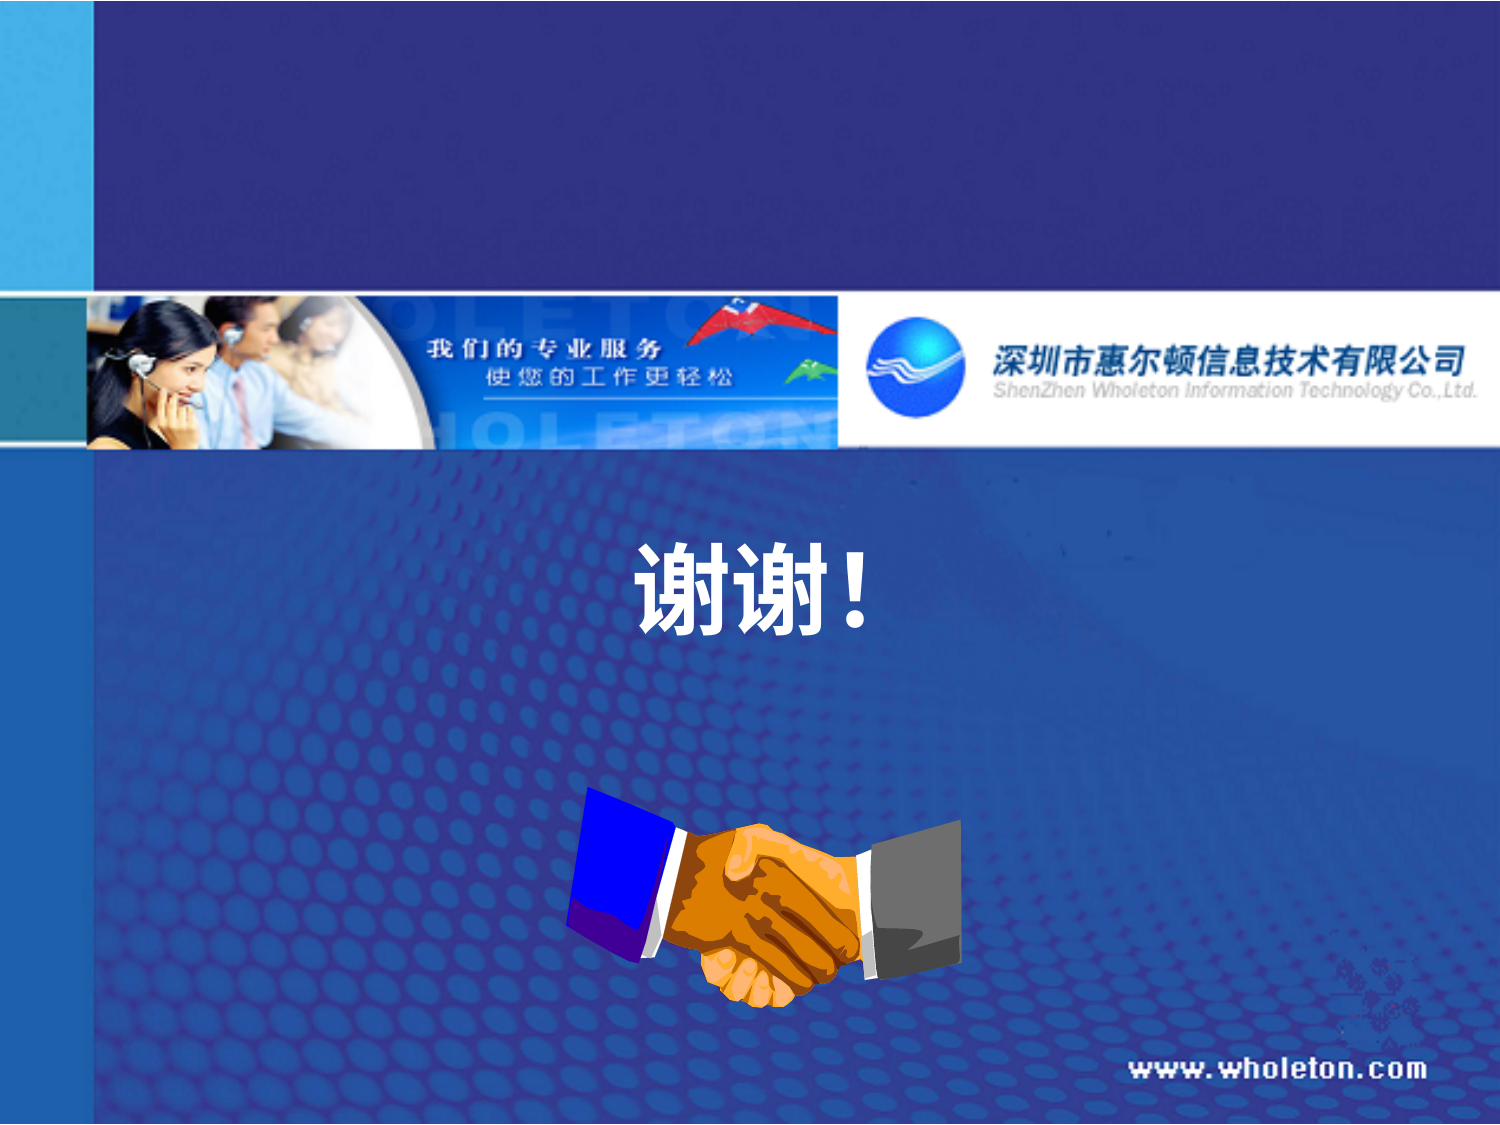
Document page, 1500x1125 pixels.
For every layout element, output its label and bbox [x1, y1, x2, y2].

picture [0, 1, 1500, 1124]
list [565, 786, 963, 1010]
